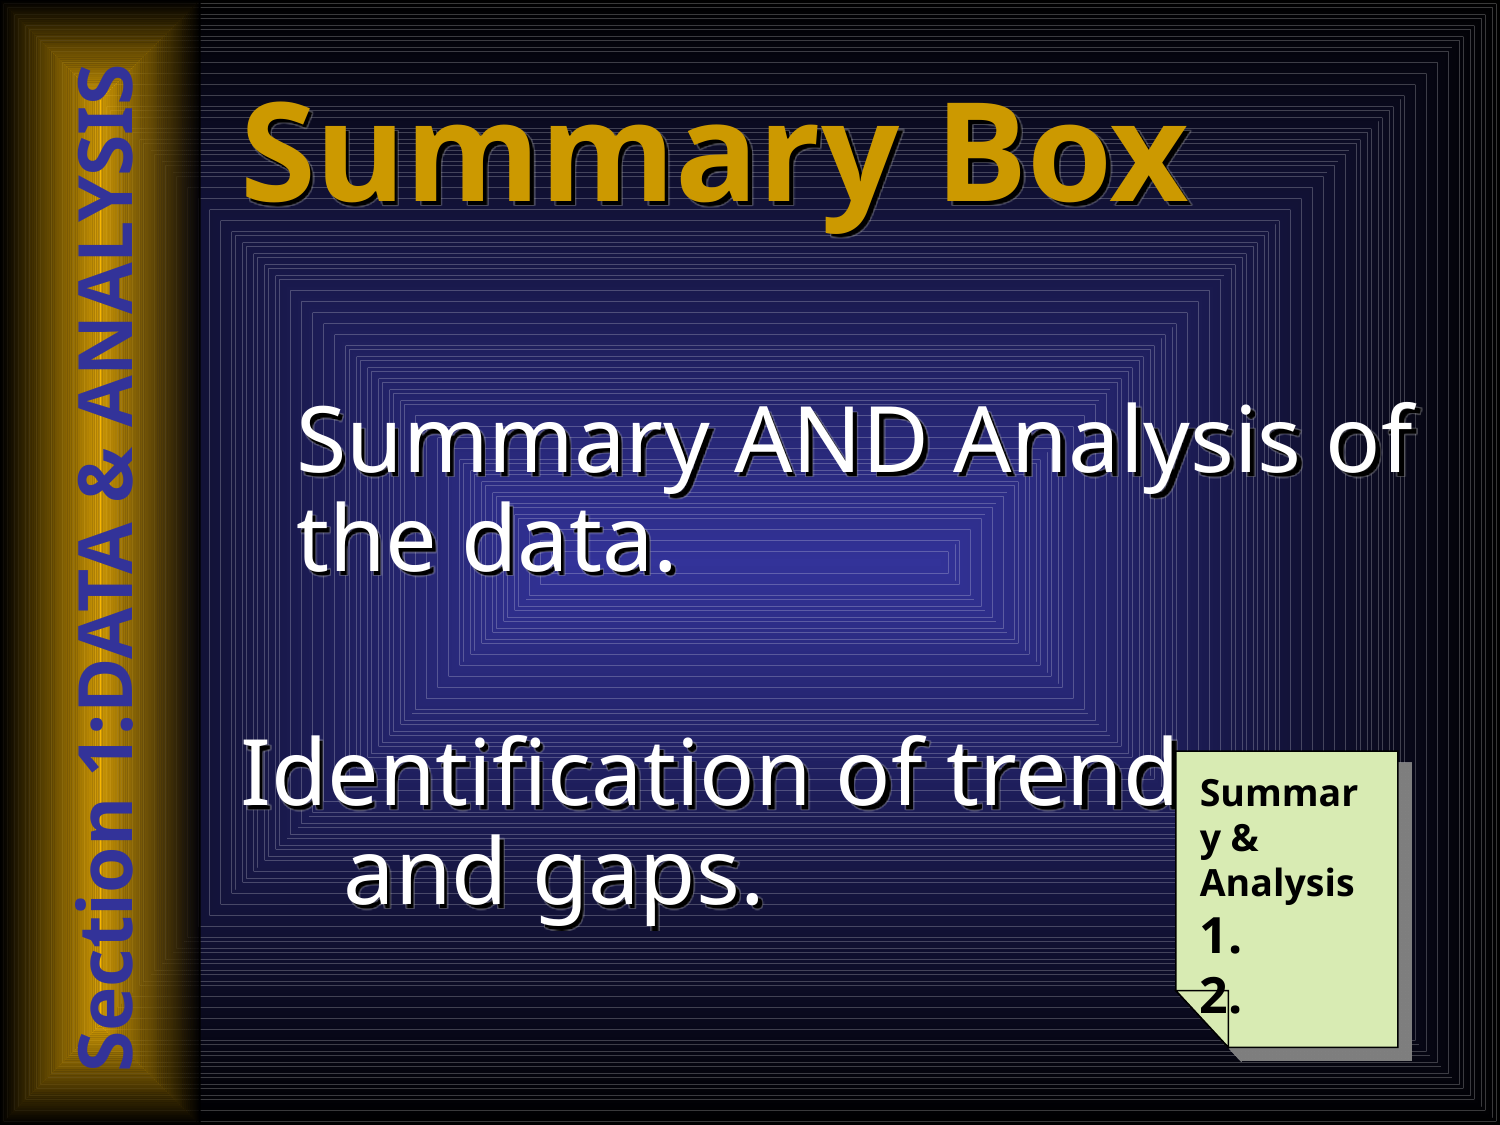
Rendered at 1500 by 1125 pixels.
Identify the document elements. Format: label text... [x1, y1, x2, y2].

list Summary Box Summary AND Analysis of the data. Identification of trends, and gaps. [224, 74, 1500, 818]
text_box Summary & Analysis 1. 2. [1175, 751, 1398, 1048]
text_box Section 1:DATA & ANALYSIS [49, 0, 155, 1088]
